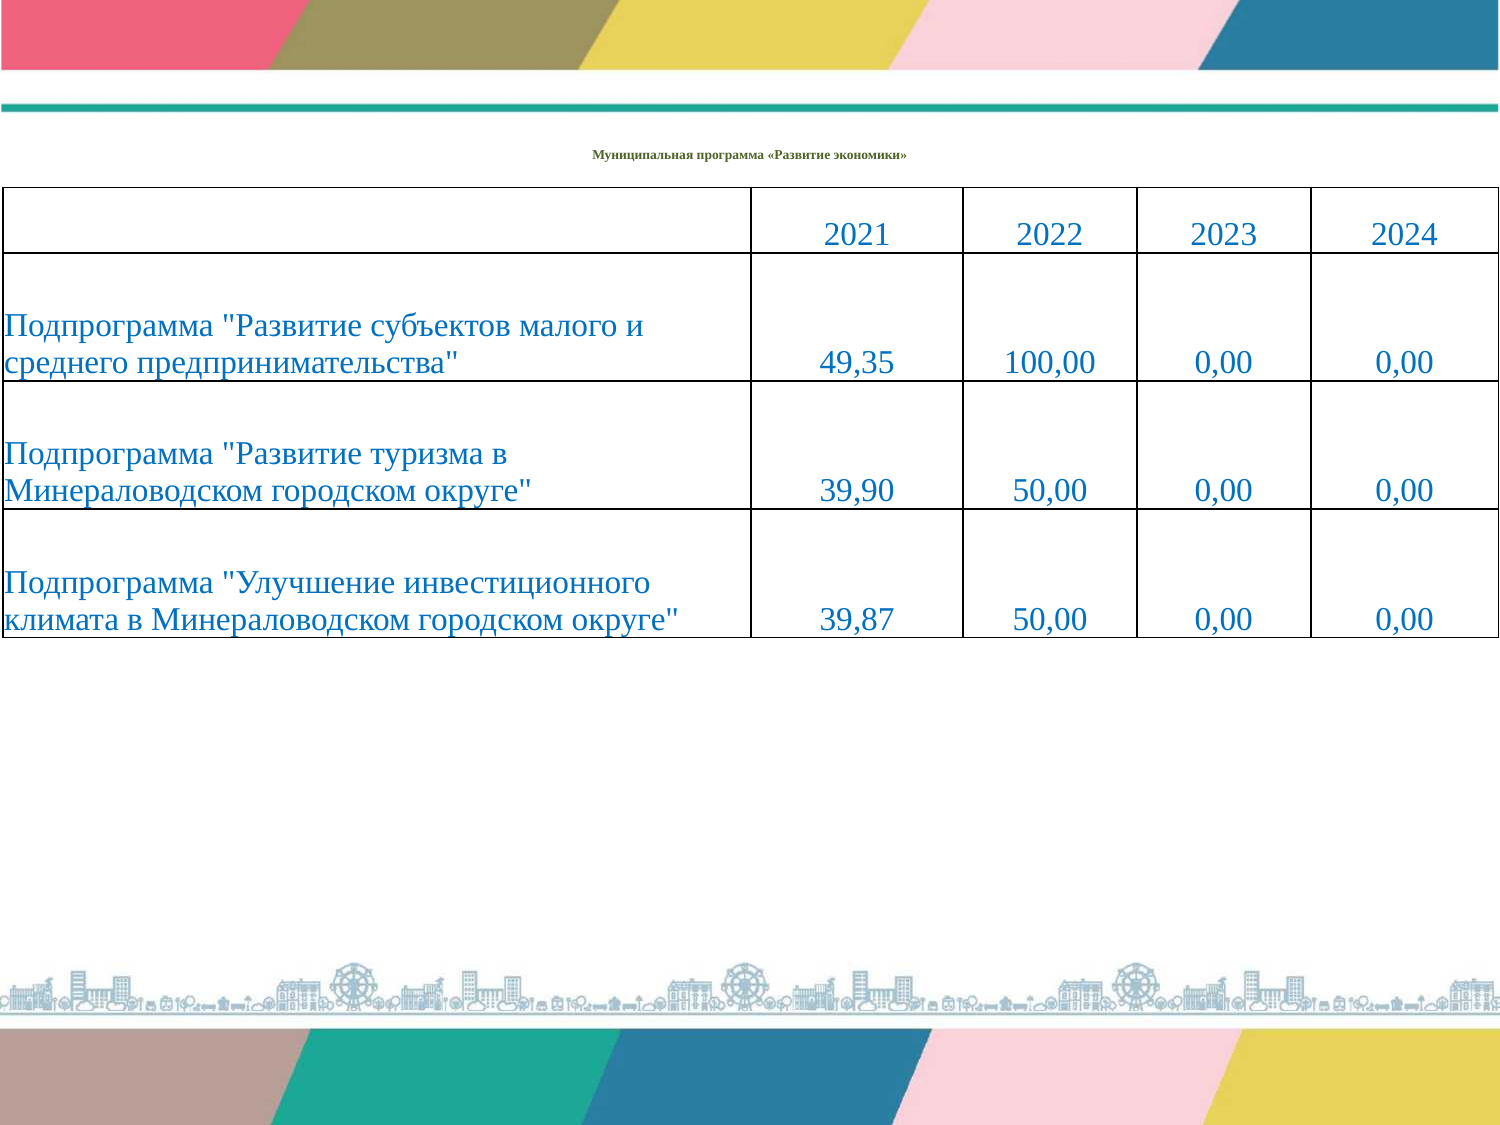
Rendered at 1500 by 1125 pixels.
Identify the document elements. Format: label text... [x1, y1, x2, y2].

table_cell 0,00 [1312, 510, 1498, 637]
table_cell 100,00 [964, 254, 1136, 380]
table_cell 39,90 [752, 382, 962, 508]
table_cell 49,35 [752, 254, 962, 380]
table_cell 0,00 [1312, 254, 1498, 380]
table_header 2023 [1138, 188, 1310, 252]
table_cell 0,00 [1138, 254, 1310, 380]
table_header 2024 [1312, 188, 1498, 252]
table_cell 50,00 [964, 382, 1136, 508]
table_cell Подпрограмма "Улучшение инвестиционного климата в Минераловодском городском округе" [4, 510, 750, 637]
table_cell 39,87 [752, 510, 962, 637]
title Муниципальная программа «Развитие экономики» [0, 138, 1500, 188]
picture [0, 962, 1500, 1125]
table_cell 0,00 [1138, 382, 1310, 508]
table_cell 0,00 [1312, 382, 1498, 508]
table_cell 50,00 [964, 510, 1136, 637]
table_header 2021 [752, 188, 962, 252]
table_cell 0,00 [1138, 510, 1310, 637]
table_header 2022 [964, 188, 1136, 252]
table_cell Подпрограмма "Развитие субъектов малого и среднего предпринимательства" [4, 254, 750, 380]
picture [0, 0, 1500, 115]
table_header [4, 188, 750, 252]
table_cell Подпрограмма "Развитие туризма в Минераловодском городском округе" [4, 382, 750, 508]
